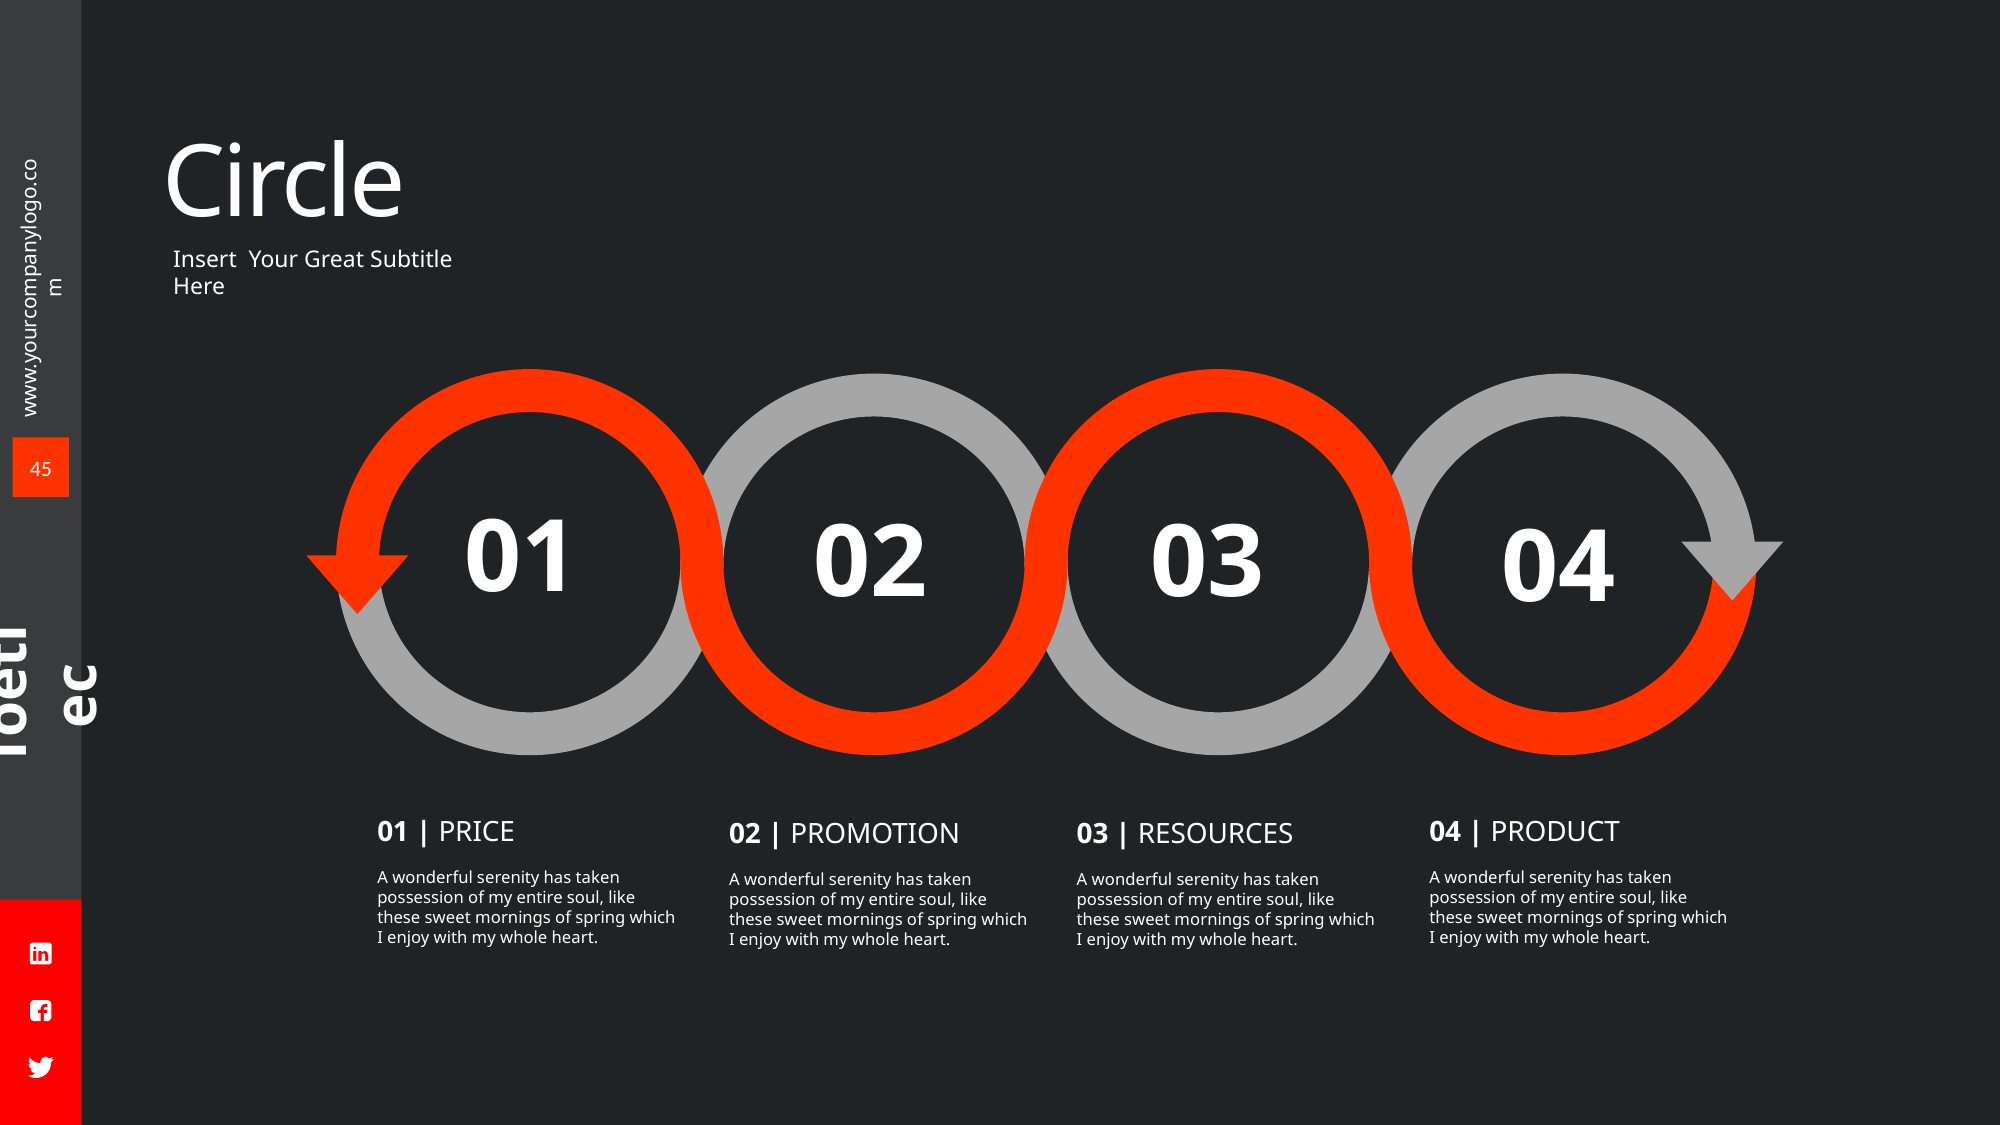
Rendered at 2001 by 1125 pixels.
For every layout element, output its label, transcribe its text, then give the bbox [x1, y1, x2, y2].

text_box 02 [798, 488, 943, 624]
text_box [1680, 541, 1785, 602]
slide_number 45 [12, 437, 69, 498]
text_box [305, 554, 410, 616]
text_box [335, 368, 725, 560]
text_box 01 [449, 483, 594, 619]
text_box 02 | PROMOTION A wonderful serenity has taken possession of my entire soul, like these sweet mornings of spring which I enjoy with my whole heart. [714, 807, 1044, 956]
text_box Insert Your Great Subtitle Here [158, 237, 512, 307]
text_box 03 [1135, 488, 1280, 624]
text_box 04 | PRODUCT A wonderful serenity has taken possession of my entire soul, like these sweet mornings of spring which I enjoy with my whole heart. [1414, 806, 1744, 955]
text_box [703, 372, 1045, 553]
text_box [1367, 560, 1758, 757]
text_box 01 | PRICE A wonderful serenity has taken possession of my entire soul, like these sweet mornings of spring which I enjoy with my whole heart. [362, 806, 692, 955]
text_box [1392, 372, 1756, 556]
text_box 03 | RESOURCES A wonderful serenity has taken possession of my entire soul, like these sweet mornings of spring which I enjoy with my whole heart. [1061, 808, 1392, 957]
text_box 04 [1486, 493, 1632, 629]
text_box [679, 560, 1069, 757]
text_box [1023, 368, 1414, 564]
text_box [1046, 566, 1390, 757]
text_box [337, 572, 702, 757]
text_box Circle [147, 116, 677, 236]
